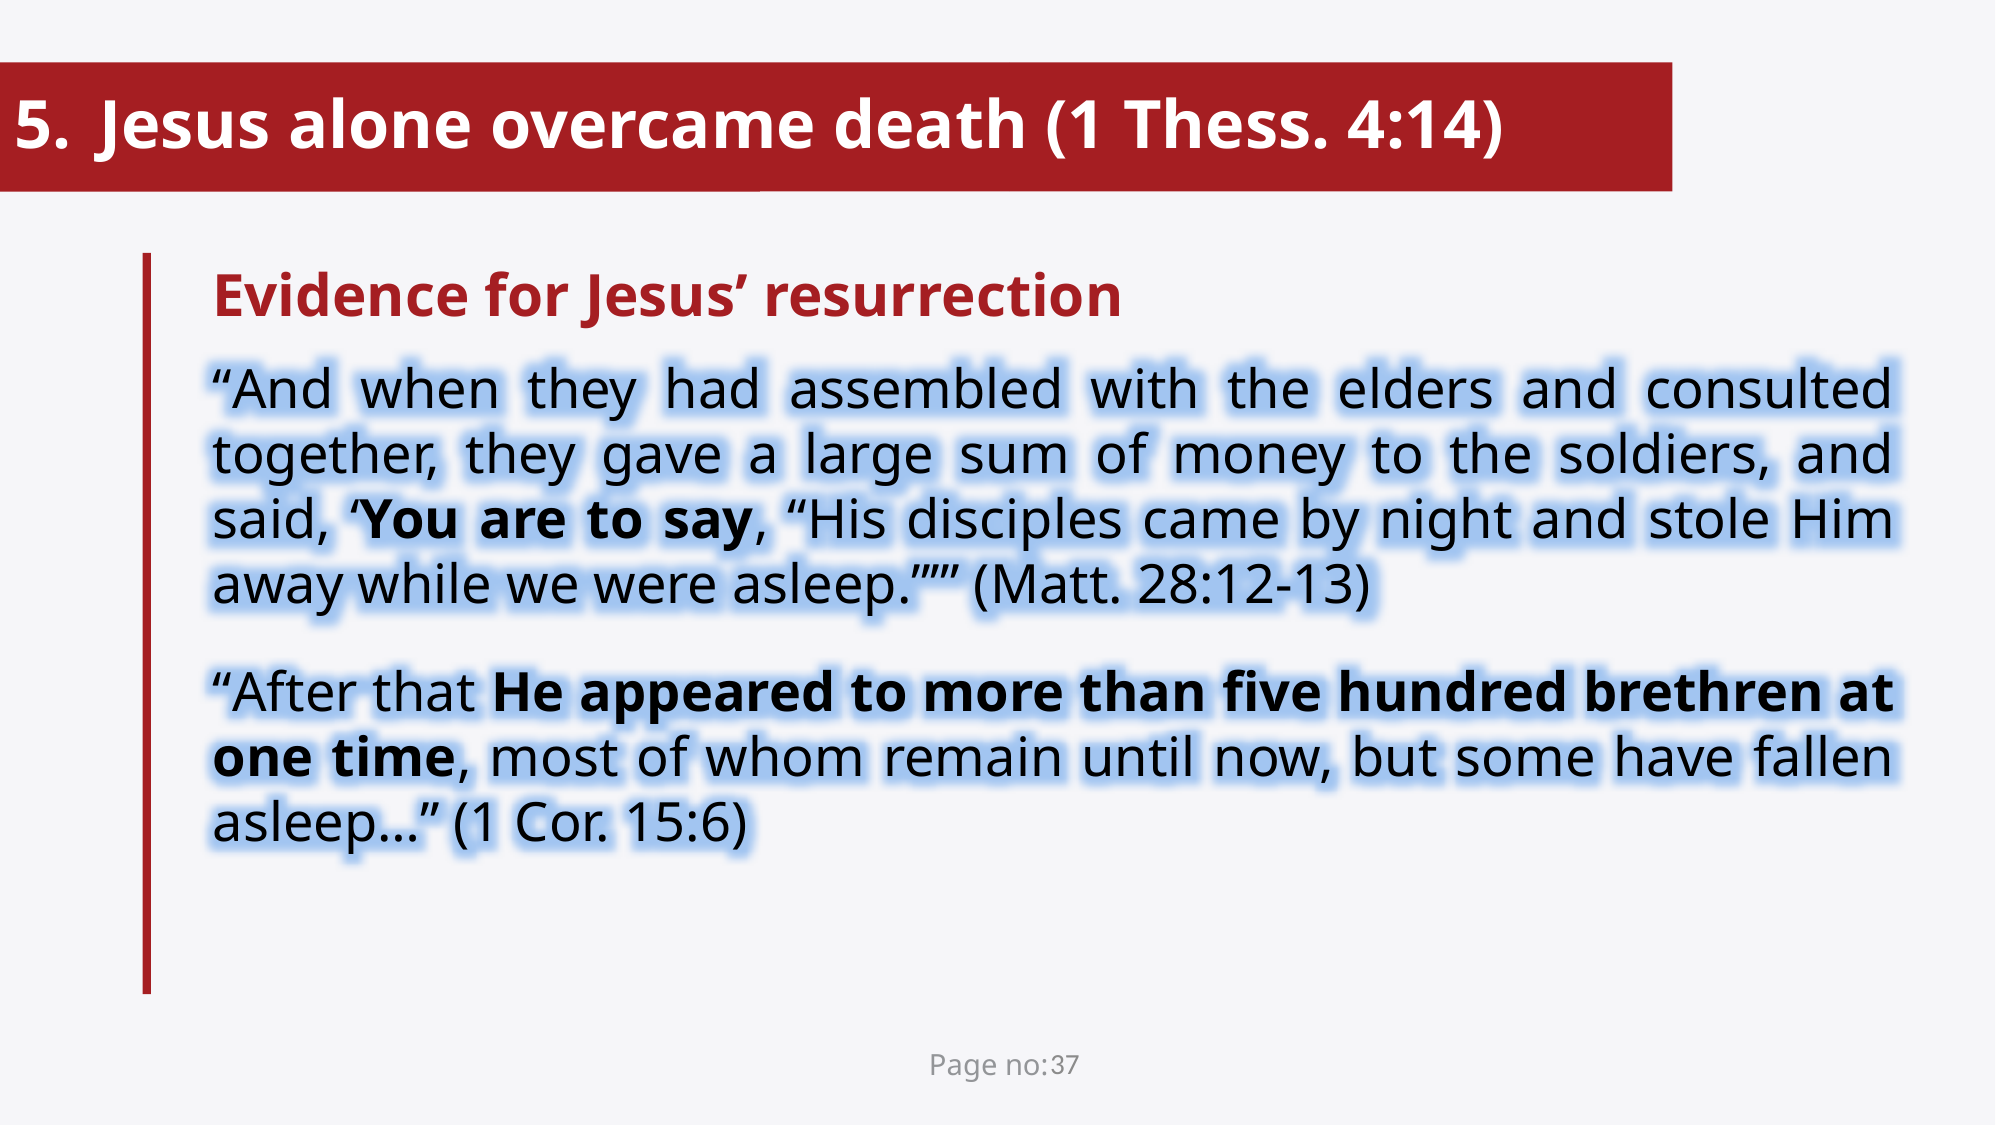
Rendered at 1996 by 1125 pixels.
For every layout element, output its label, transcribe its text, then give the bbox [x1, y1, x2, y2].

text_box Evidence for Jesus’ resurrection [197, 250, 1510, 333]
text_box “And when they had assembled with the elders and consulted together, they gave a large sum of money to the soldiers, and said, ‘You are to say, “His disciples came by night and stole Him away while we were asleep.”’” (Matt. 28:12-13) [198, 347, 1911, 622]
text_box “After that He appeared to more than five hundred brethren at one time, most of whom remain until now, but some have fallen asleep…” (1 Cor. 15:6) [198, 650, 1911, 860]
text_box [0, 62, 1711, 192]
